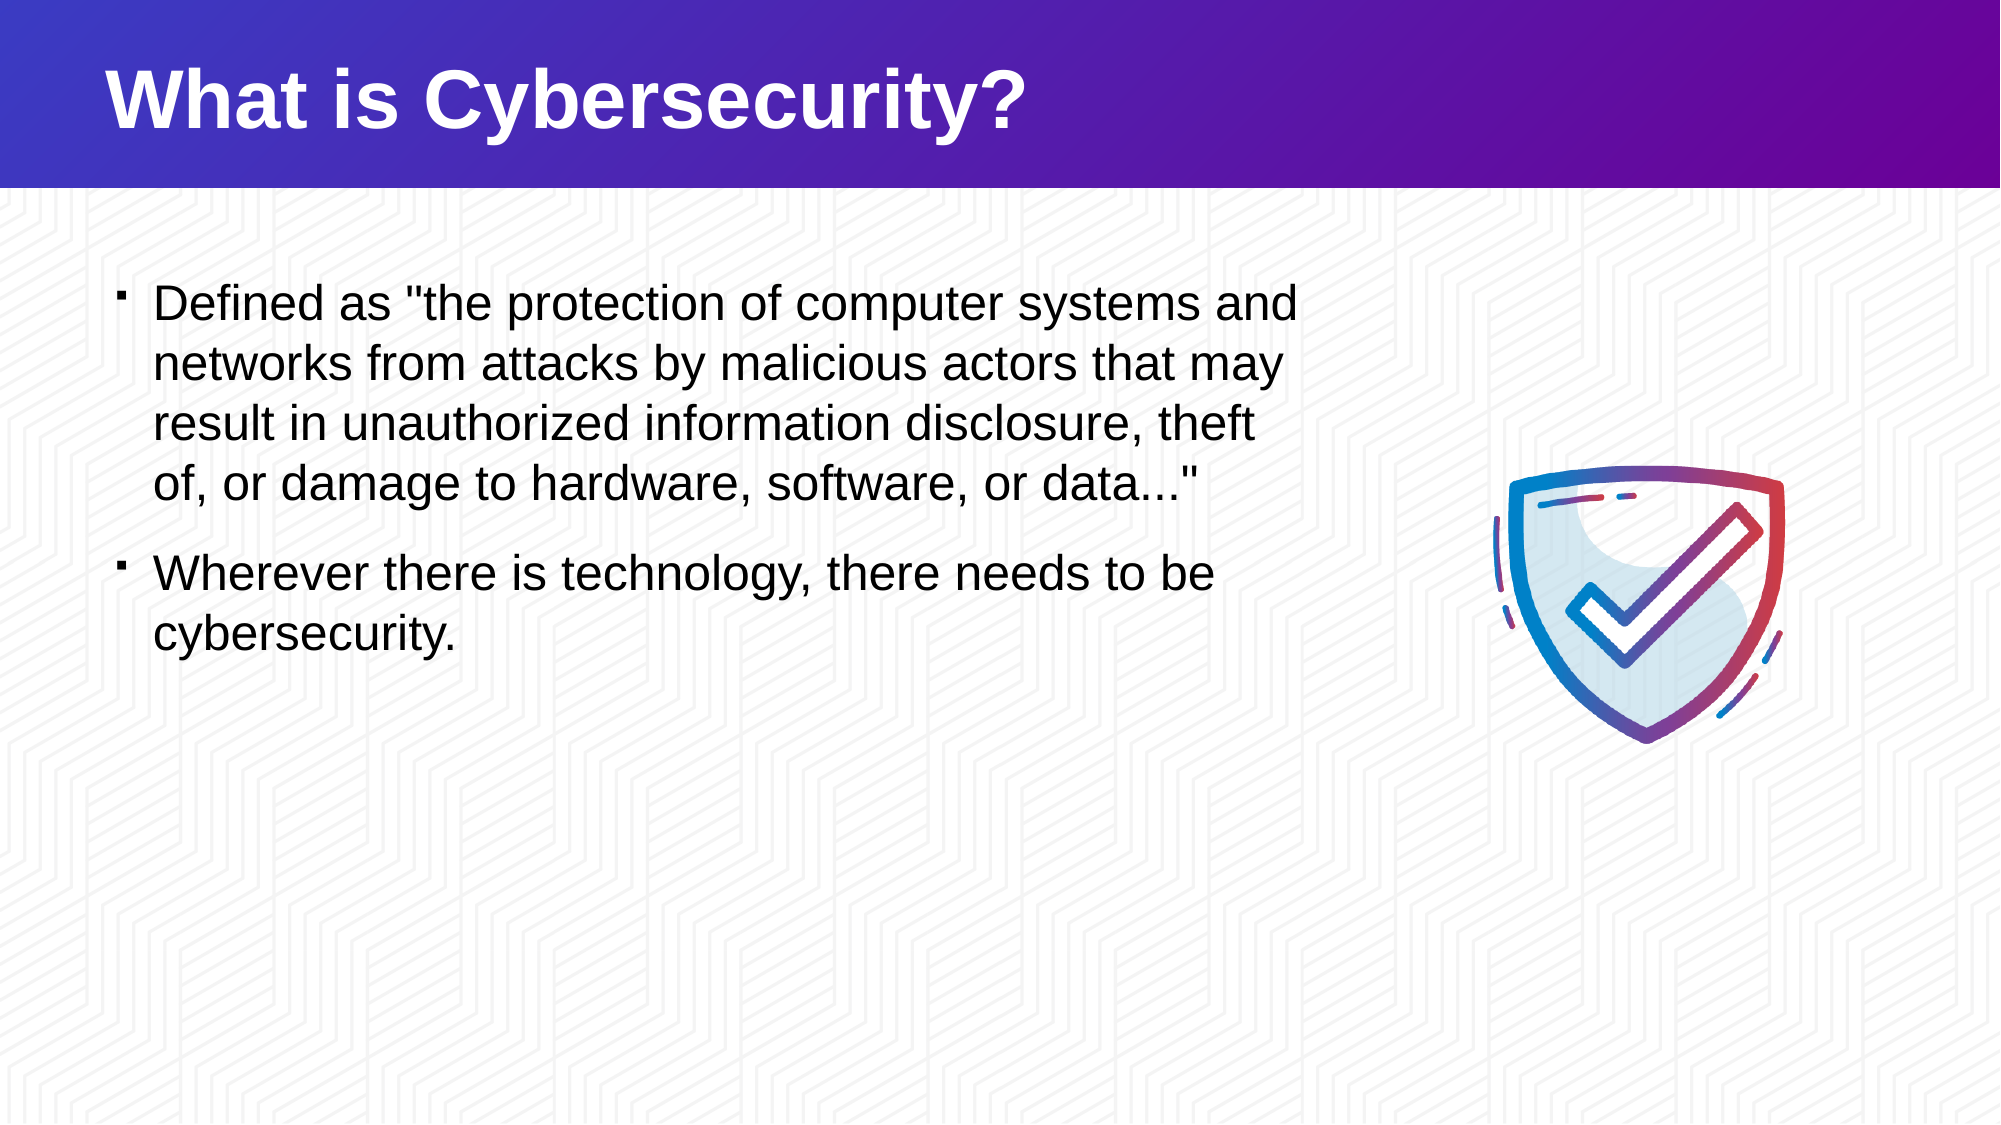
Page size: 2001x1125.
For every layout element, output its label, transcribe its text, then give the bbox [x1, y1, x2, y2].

title What is Cybersecurity? [0, 0, 2000, 188]
list Defined as "the protection of computer systems and networks from attacks by malicious actors that may result in unauthorized information disclosure, theft of, or damage to hardware, software, or data..." Wherever there is technology, there needs to be cybersecurity. [99, 262, 1327, 888]
picture [0, 0, 2001, 1125]
